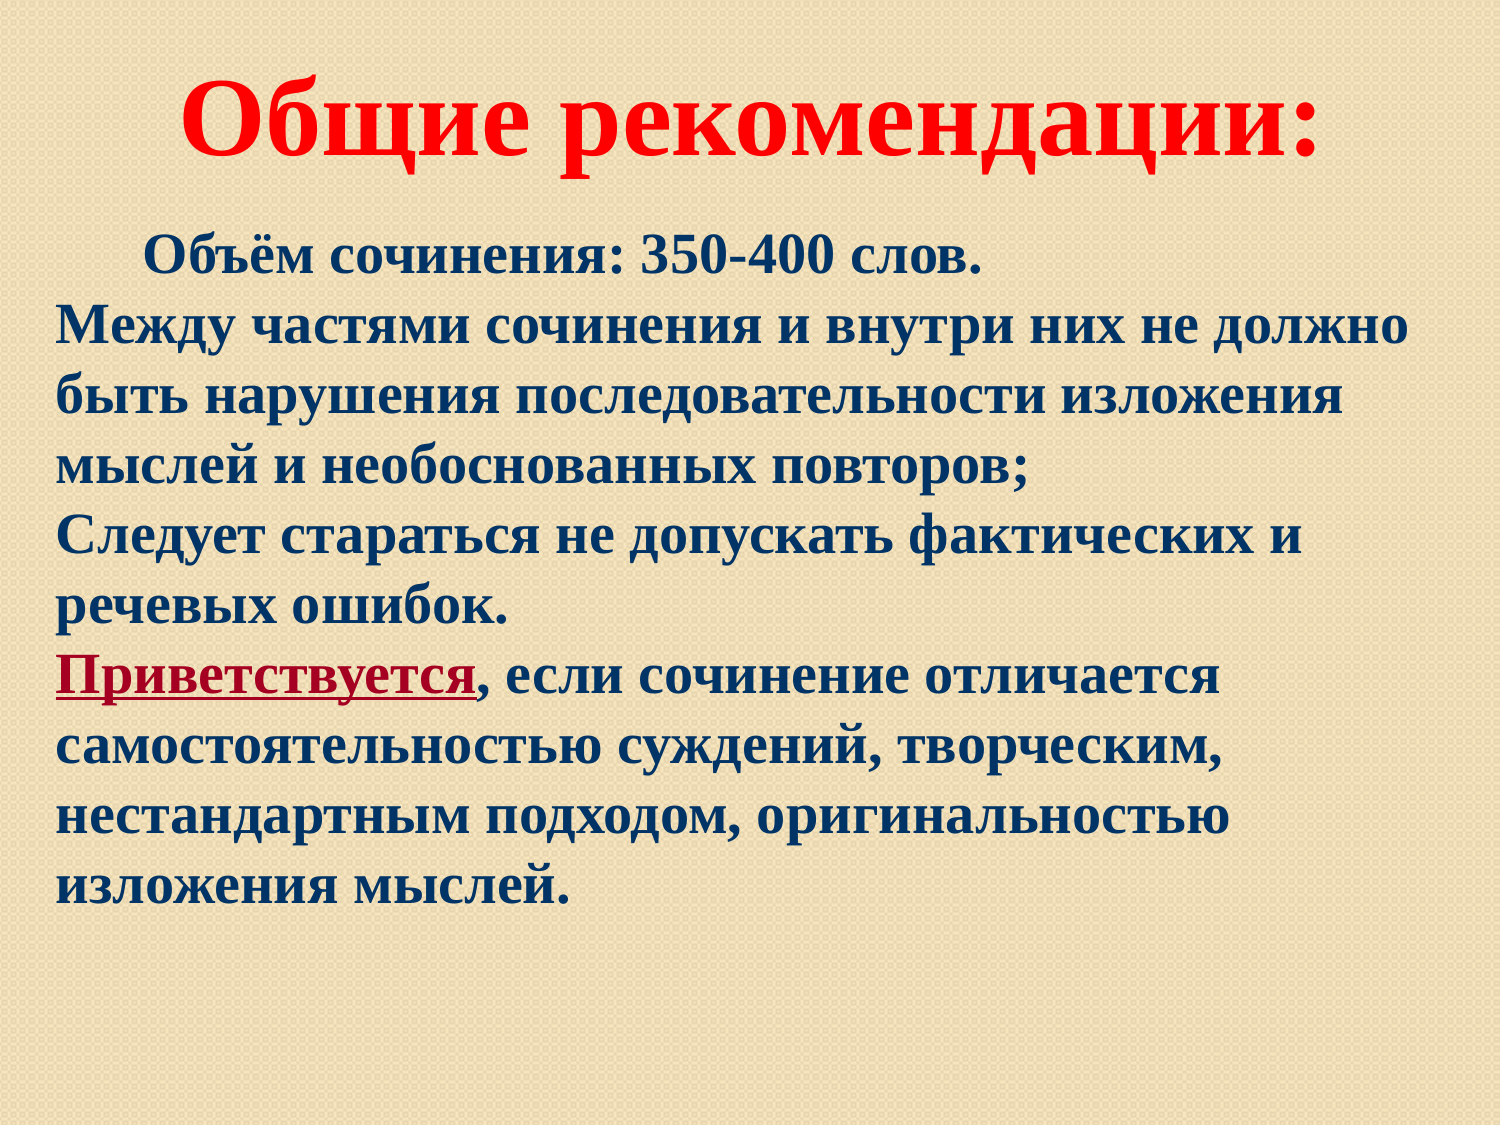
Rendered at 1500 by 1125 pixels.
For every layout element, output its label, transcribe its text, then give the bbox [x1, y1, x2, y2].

text_box Общие рекомендации: [88, 35, 1436, 186]
text_box Объём сочинения: 350-400 слов. Между частями сочинения и внутри них не должно быть нарушения последовательности изложения мыслей и необоснованных повторов; Следует стараться не допускать фактических и речевых ошибок. Приветствуется, если сочинение отличается самостоятельностью суждений, творческим, нестандартным подходом, оригинальностью изложения мыслей. [41, 207, 1459, 923]
